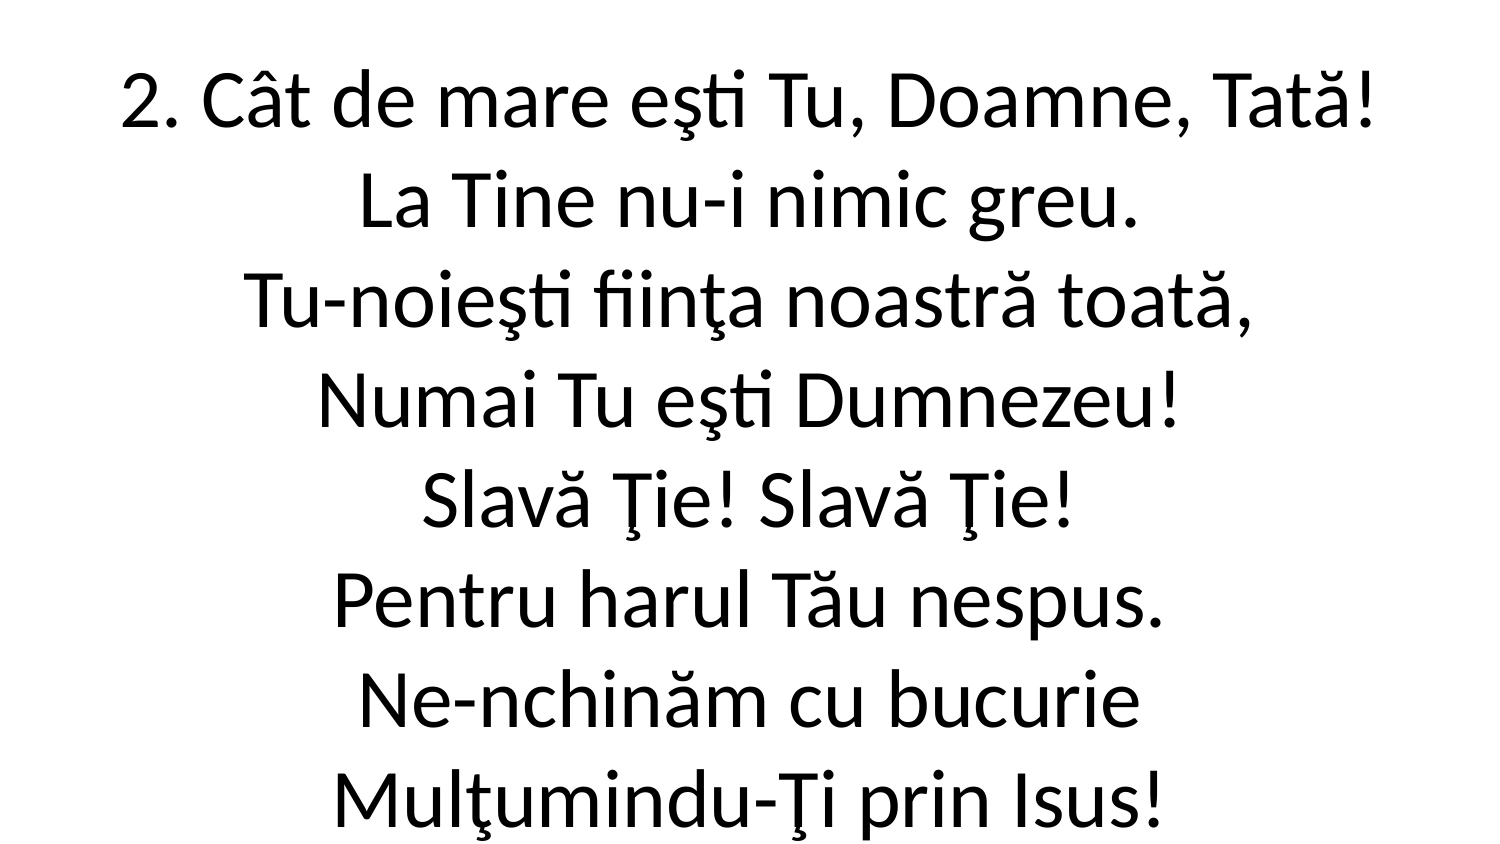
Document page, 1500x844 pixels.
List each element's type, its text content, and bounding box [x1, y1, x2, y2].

text_box 2. Cât de mare eşti Tu, Doamne, Tată! La Tine nu-i nimic greu. Tu-noieşti fiinţa noastră toată, Numai Tu eşti Dumnezeu! Slavă Ţie! Slavă Ţie! Pentru harul Tău nespus. Ne-nchinăm cu bucurie Mulţumindu-Ţi prin Isus! [104, 0, 1396, 844]
